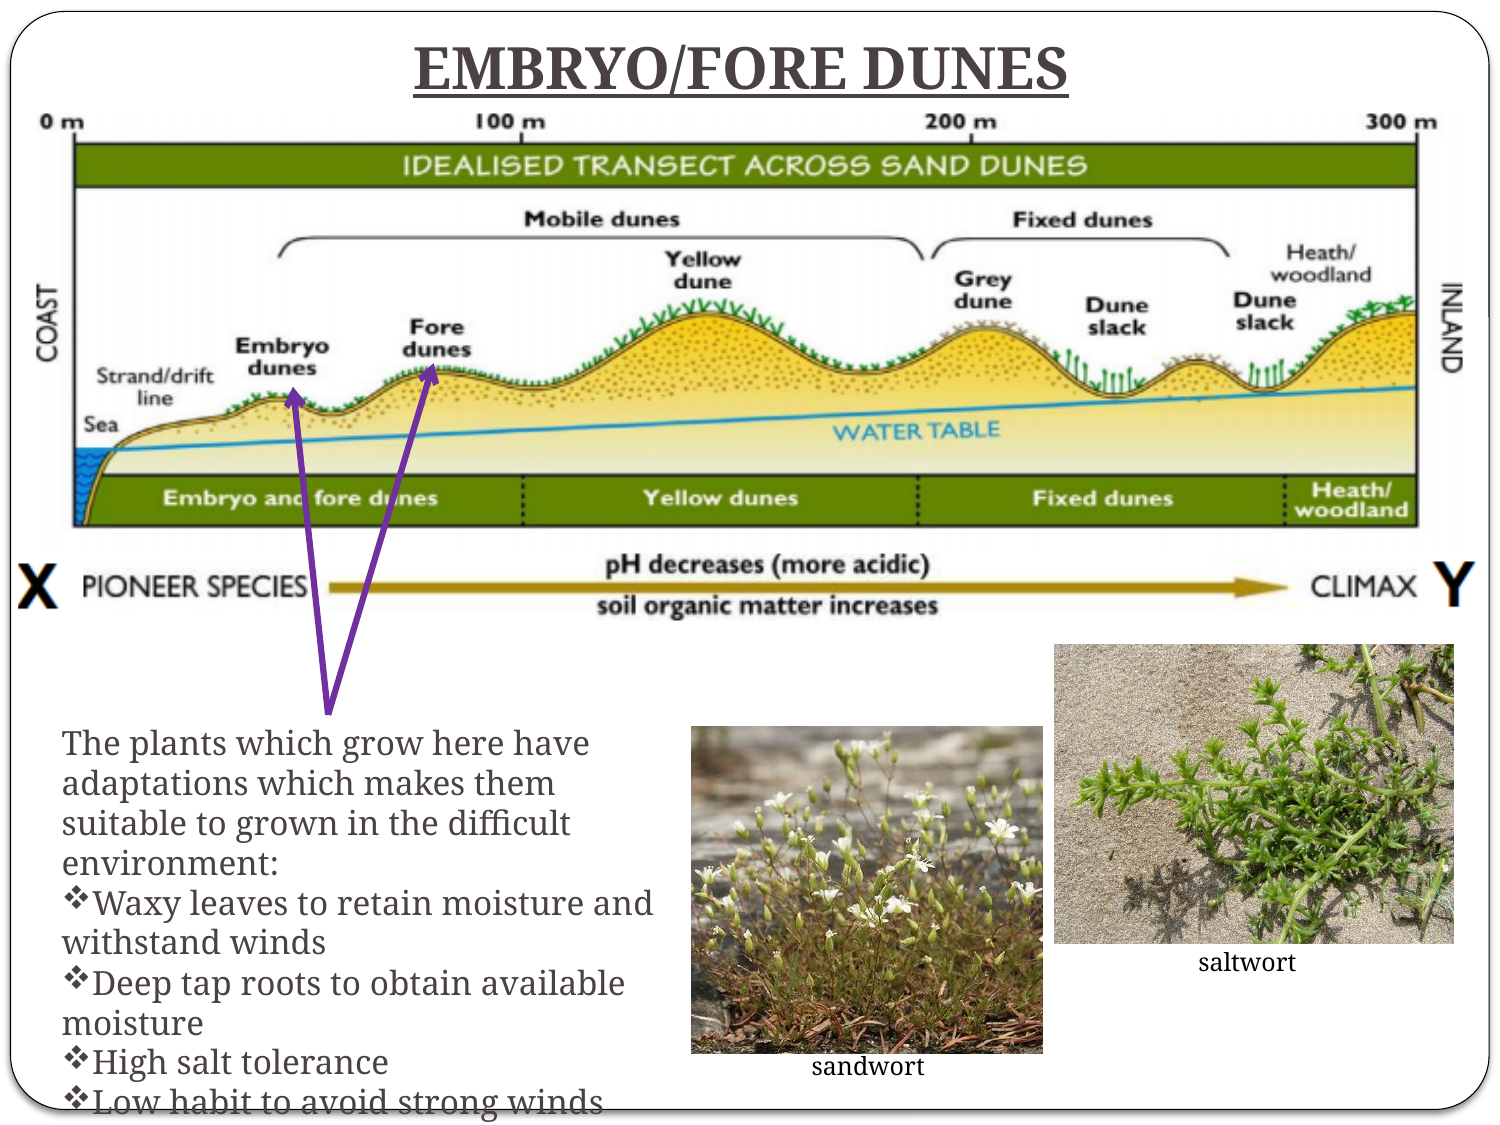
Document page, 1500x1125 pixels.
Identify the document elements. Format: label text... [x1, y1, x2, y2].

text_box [691, 726, 1044, 1089]
text_box The plants which grow here have adaptations which makes them suitable to grown in the difficult environment: Waxy leaves to retain moisture and withstand winds Deep tap roots to obtain available moisture High salt tolerance Low habit to avoid strong winds [46, 714, 692, 1125]
text_box EMBRYO/FORE DUNES [398, 23, 1207, 103]
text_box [1054, 644, 1454, 985]
picture [17, 105, 1477, 622]
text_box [292, 363, 434, 716]
